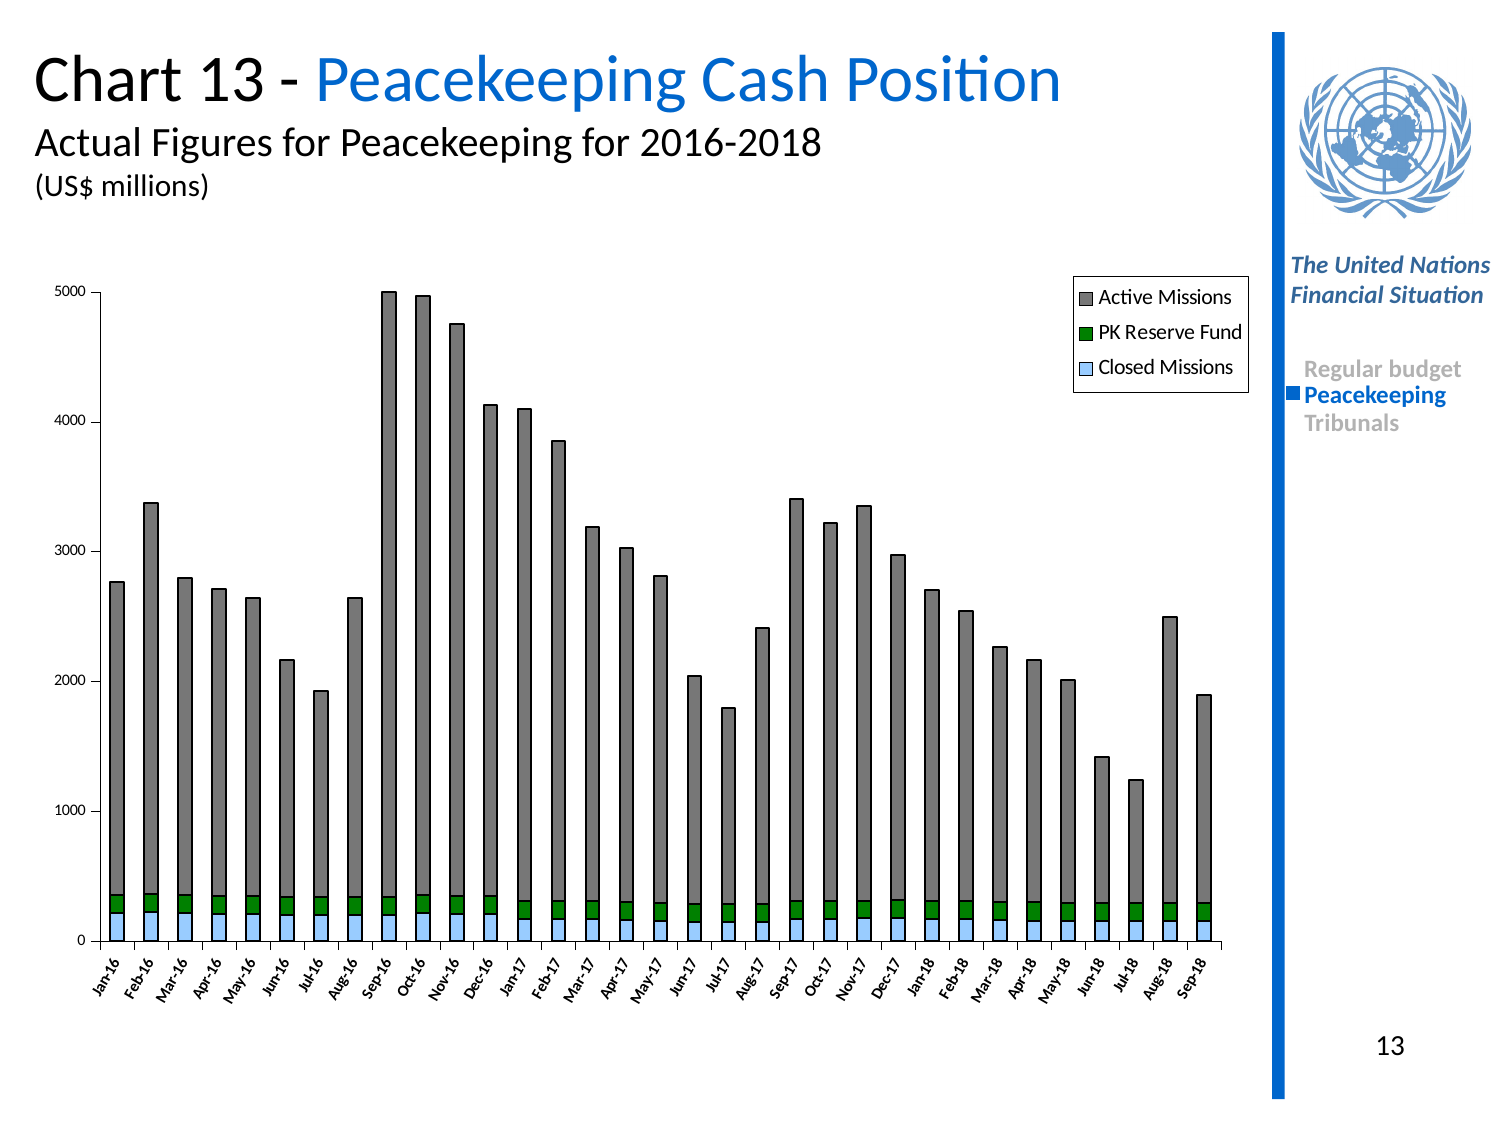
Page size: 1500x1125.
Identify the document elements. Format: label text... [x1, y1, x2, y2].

text_box [1272, 32, 1285, 247]
text_box [1272, 248, 1285, 1019]
picture [1296, 56, 1473, 224]
text_box 13 [1069, 1019, 1420, 1098]
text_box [1286, 344, 1479, 445]
text_box Chart 13 - Peacekeeping Cash Position Actual Figures for Peacekeeping for 2016-2018 (US$ millions) [19, 27, 1220, 210]
text_box The United Nations Financial Situation [1275, 241, 1500, 317]
chart [23, 274, 1253, 1025]
